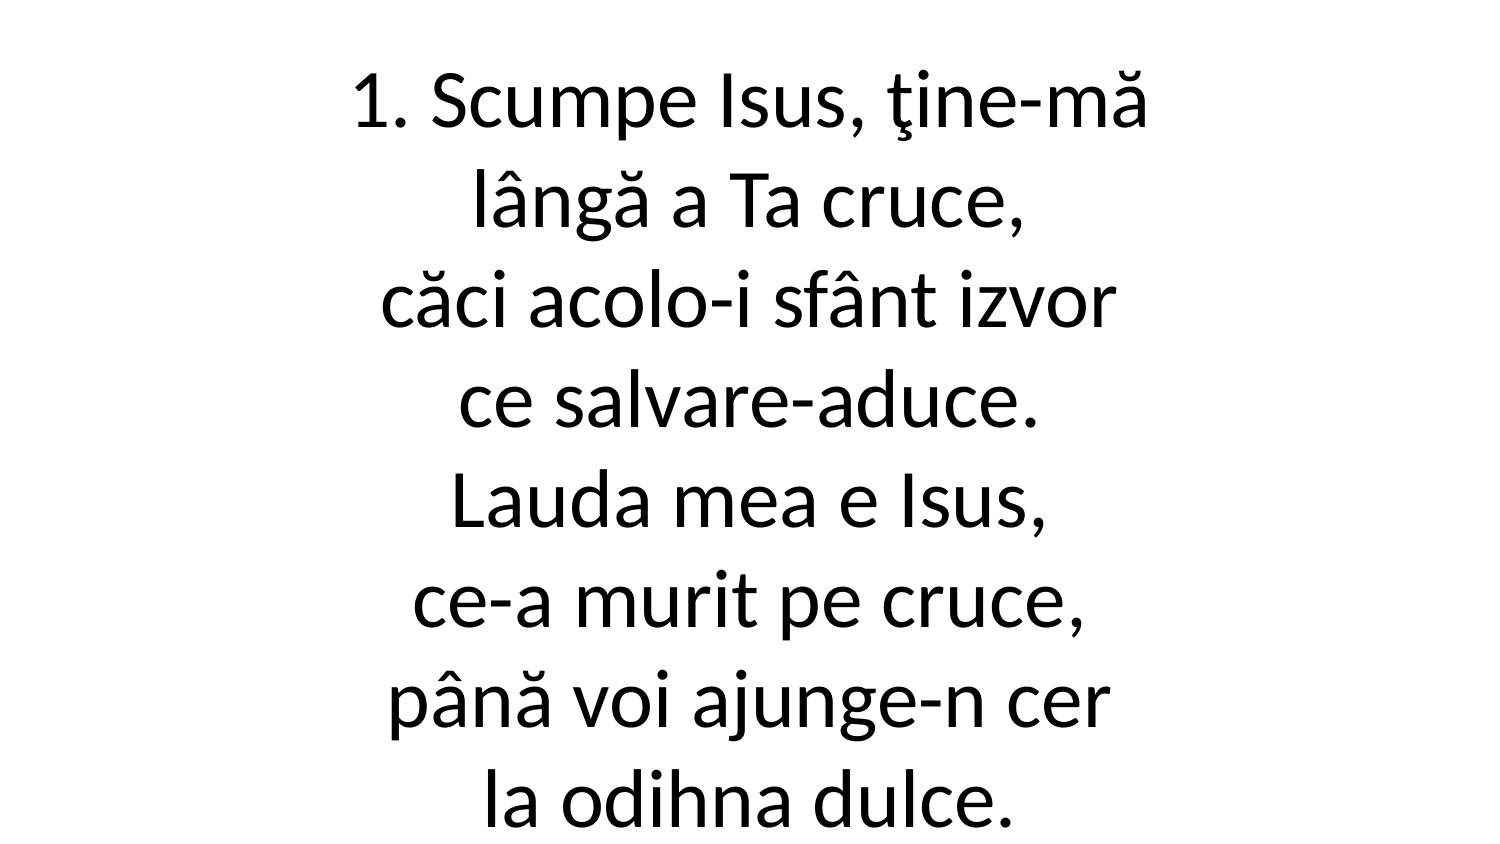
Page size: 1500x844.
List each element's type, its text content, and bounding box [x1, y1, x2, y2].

text_box 1. Scumpe Isus, ţine-mă lângă a Ta cruce, căci acolo-i sfânt izvor ce salvare-aduce. Lauda mea e Isus, ce-a murit pe cruce, până voi ajunge-n cer la odihna dulce. [333, 0, 1167, 844]
